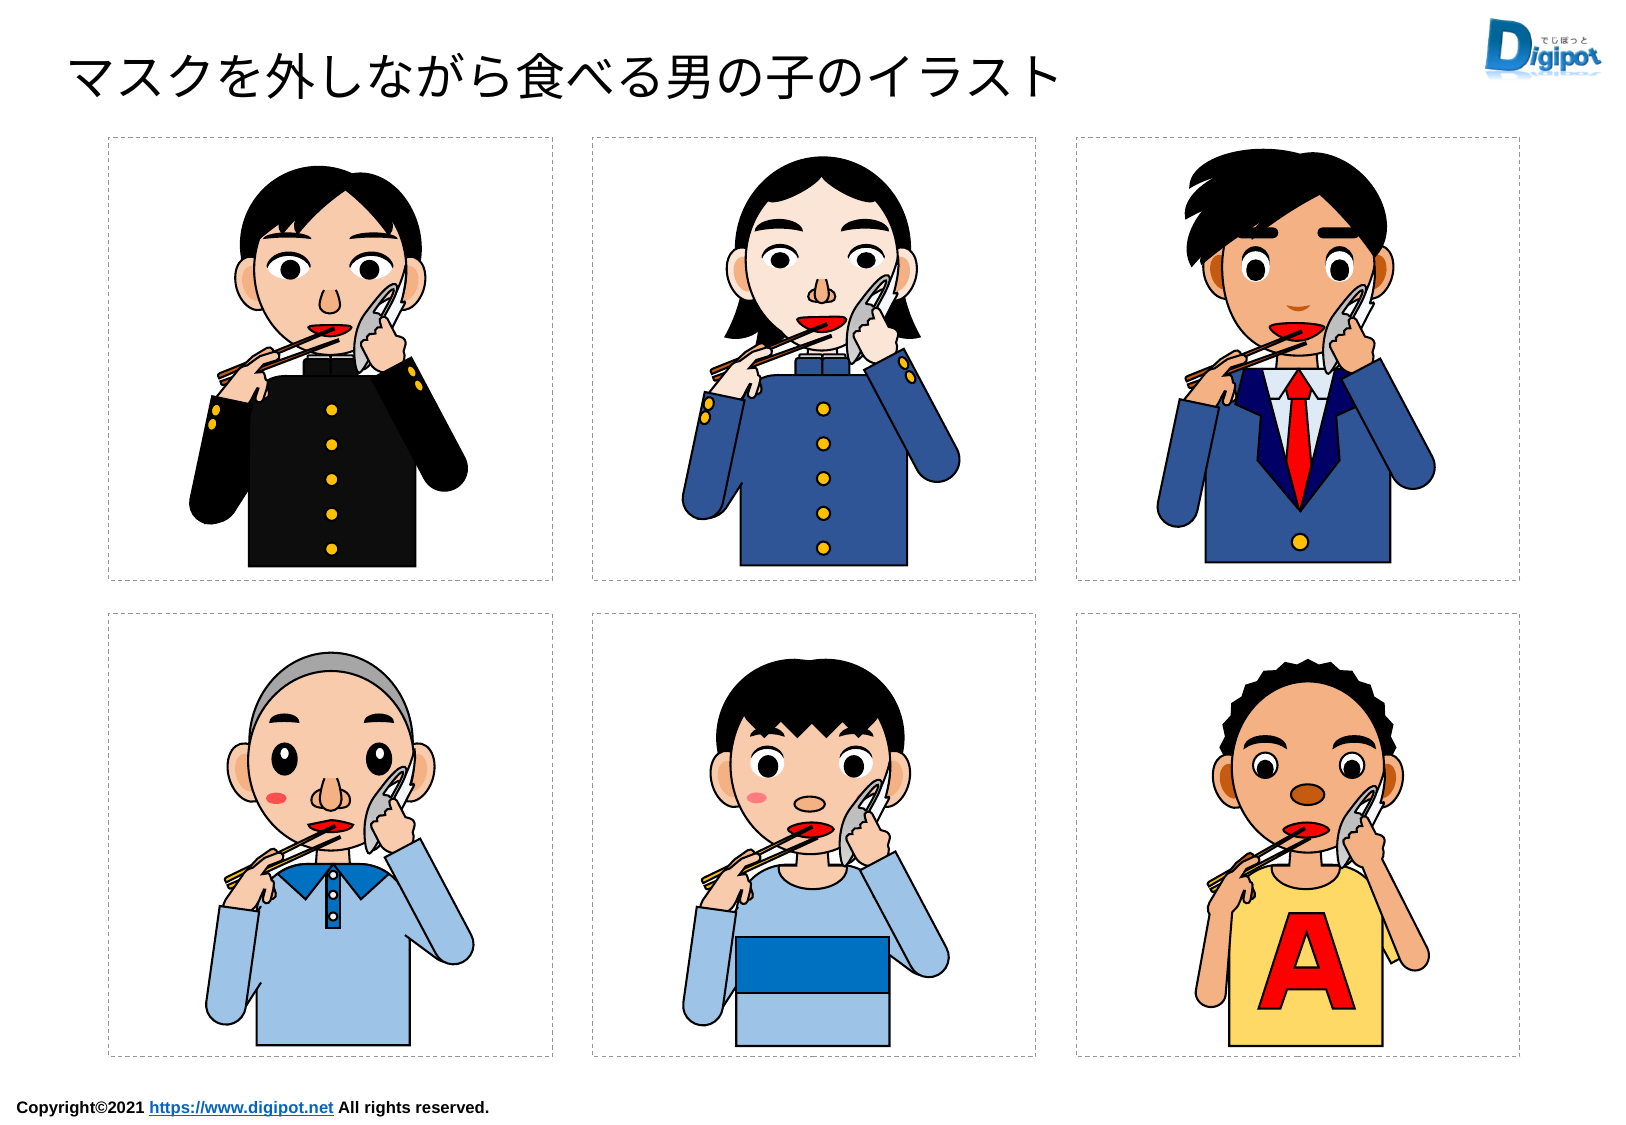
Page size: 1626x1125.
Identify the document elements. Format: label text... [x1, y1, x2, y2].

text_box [691, 157, 939, 566]
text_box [1166, 128, 1414, 563]
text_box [211, 652, 475, 1046]
picture [1485, 18, 1602, 82]
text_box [198, 166, 446, 567]
text_box マスクを外しながら食べる男の子のイラスト [50, 38, 1080, 113]
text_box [1173, 660, 1445, 1046]
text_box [688, 659, 950, 1046]
